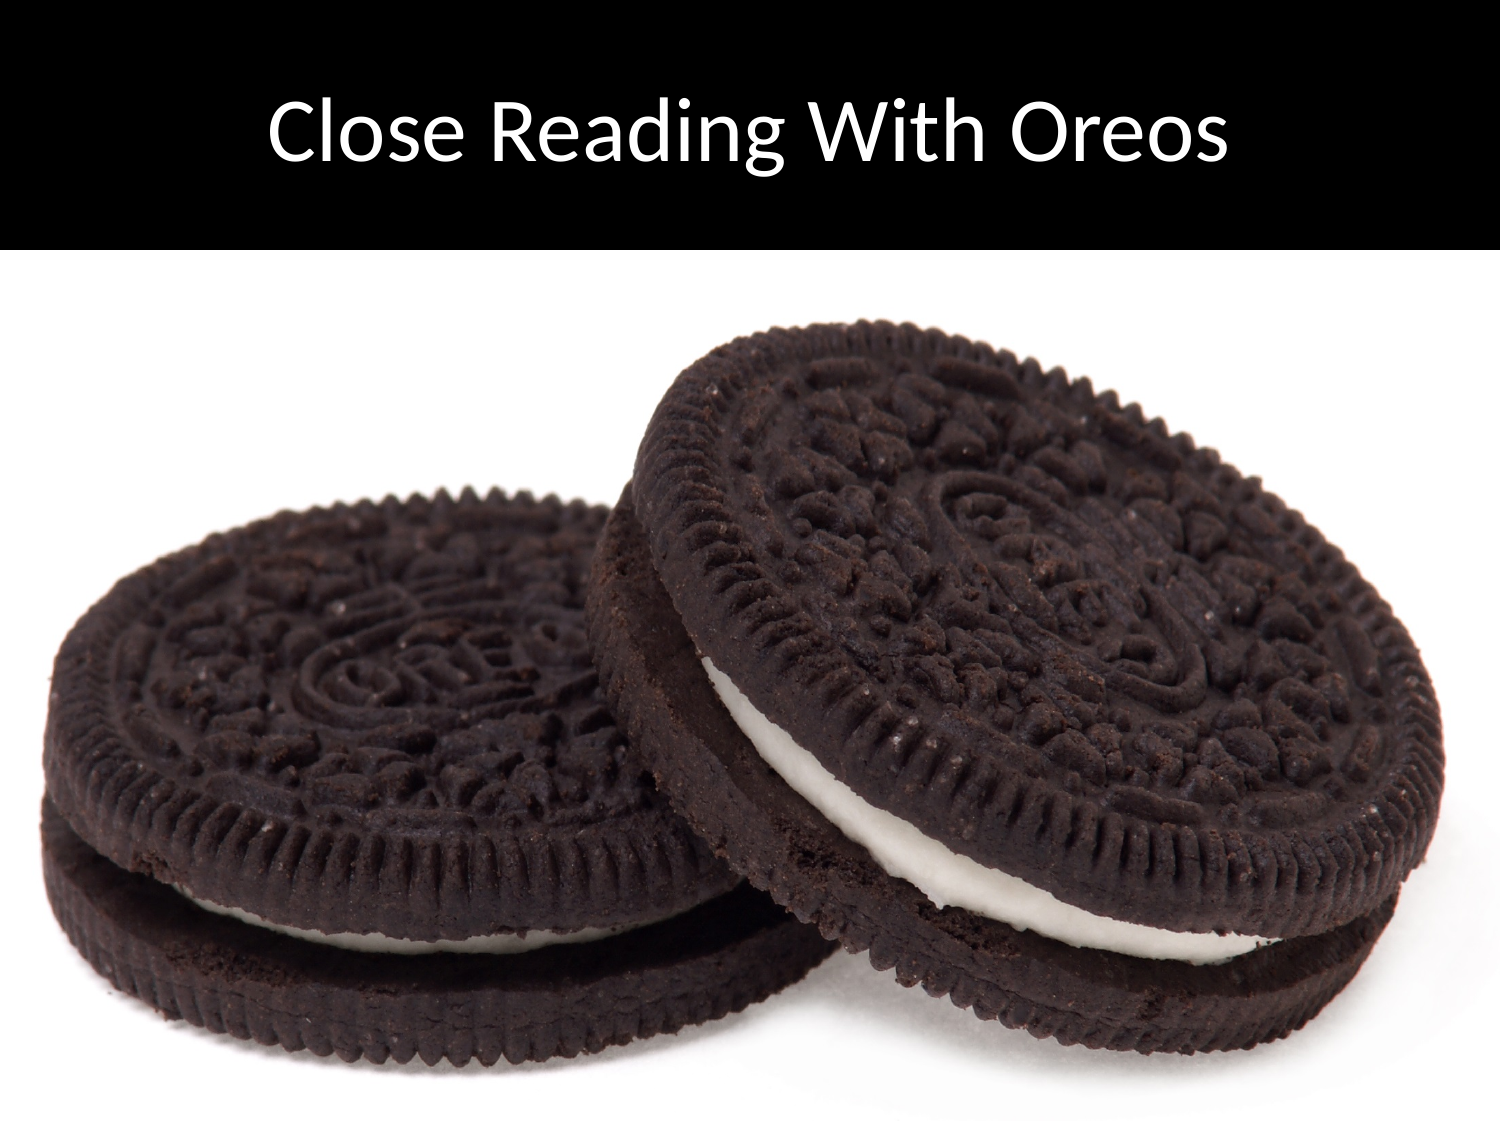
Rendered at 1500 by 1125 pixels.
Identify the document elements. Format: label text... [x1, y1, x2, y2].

title Close Reading With Oreos [0, 0, 1500, 250]
picture [0, 274, 1500, 1121]
